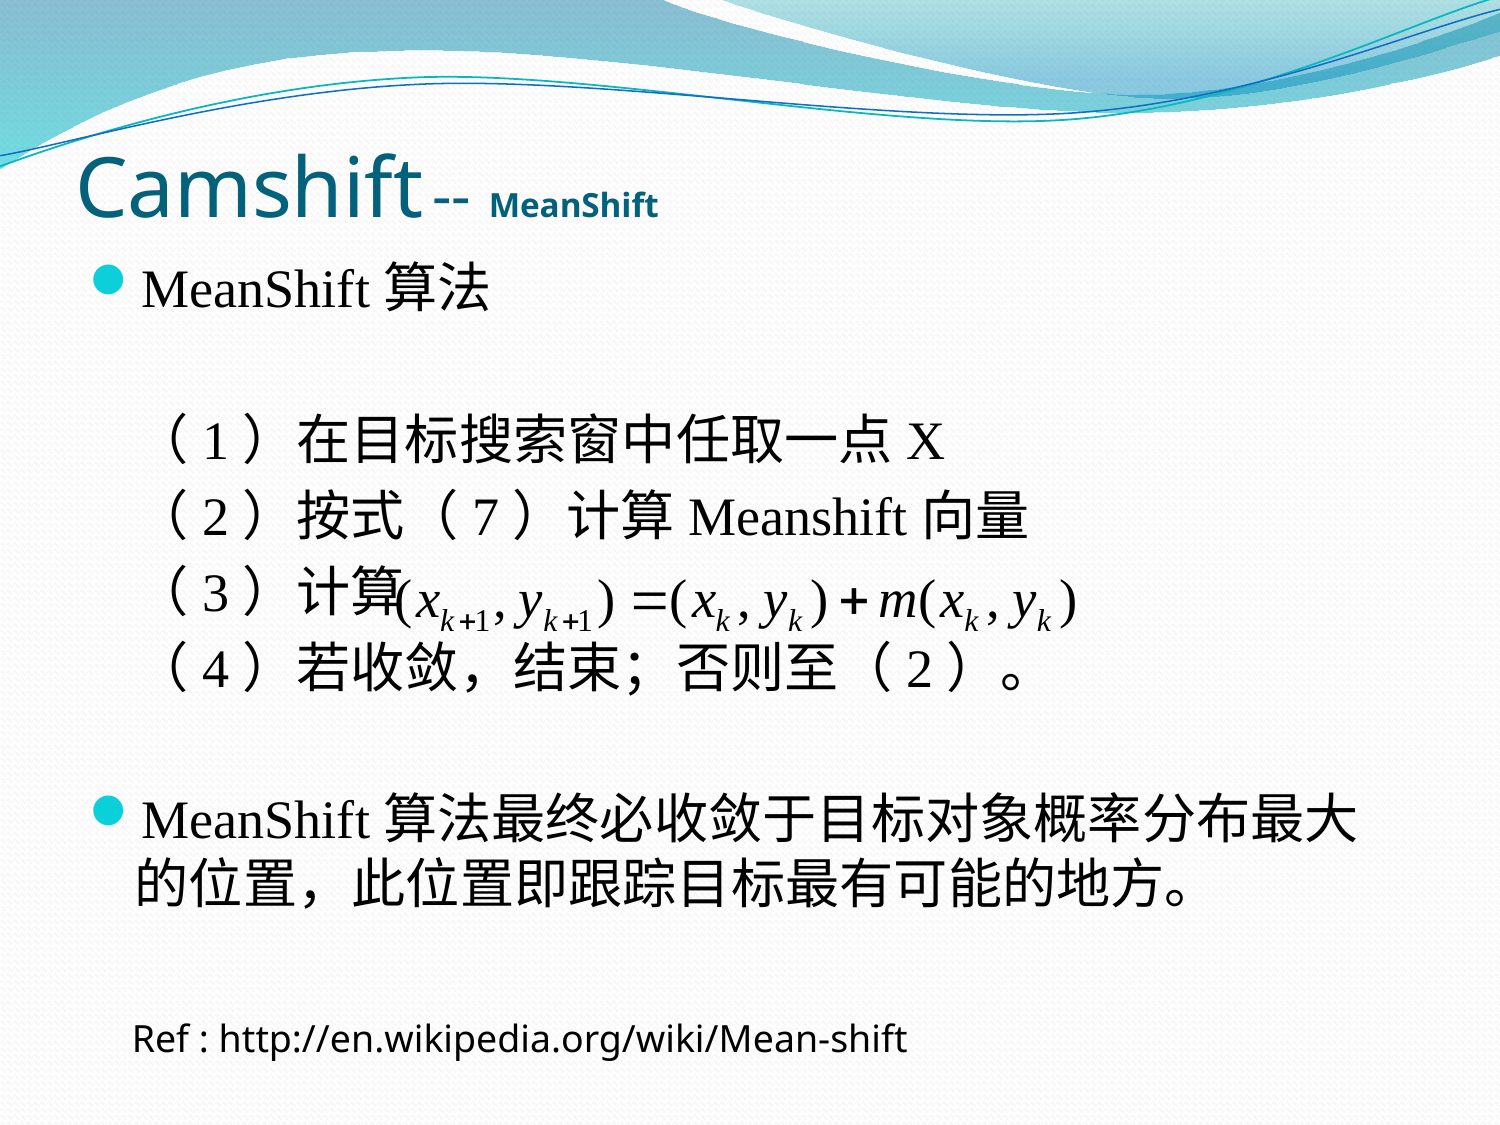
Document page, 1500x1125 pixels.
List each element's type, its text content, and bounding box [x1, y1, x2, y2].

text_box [386, 562, 1089, 645]
list MeanShift算法 （1）在目标搜索窗中任取一点X （2）按式（7）计算Meanshift向量 （3）计算 （4）若收敛，结束；否则至（2）。 MeanShift算法最终必收敛于目标对象概率分布最大的位置，此位置即跟踪目标最有可能的地方。 [75, 246, 1425, 961]
text_box Camshift -- MeanShift [74, 115, 1425, 235]
text_box Ref : http://en.wikipedia.org/wiki/Mean-shift [117, 1007, 1055, 1068]
